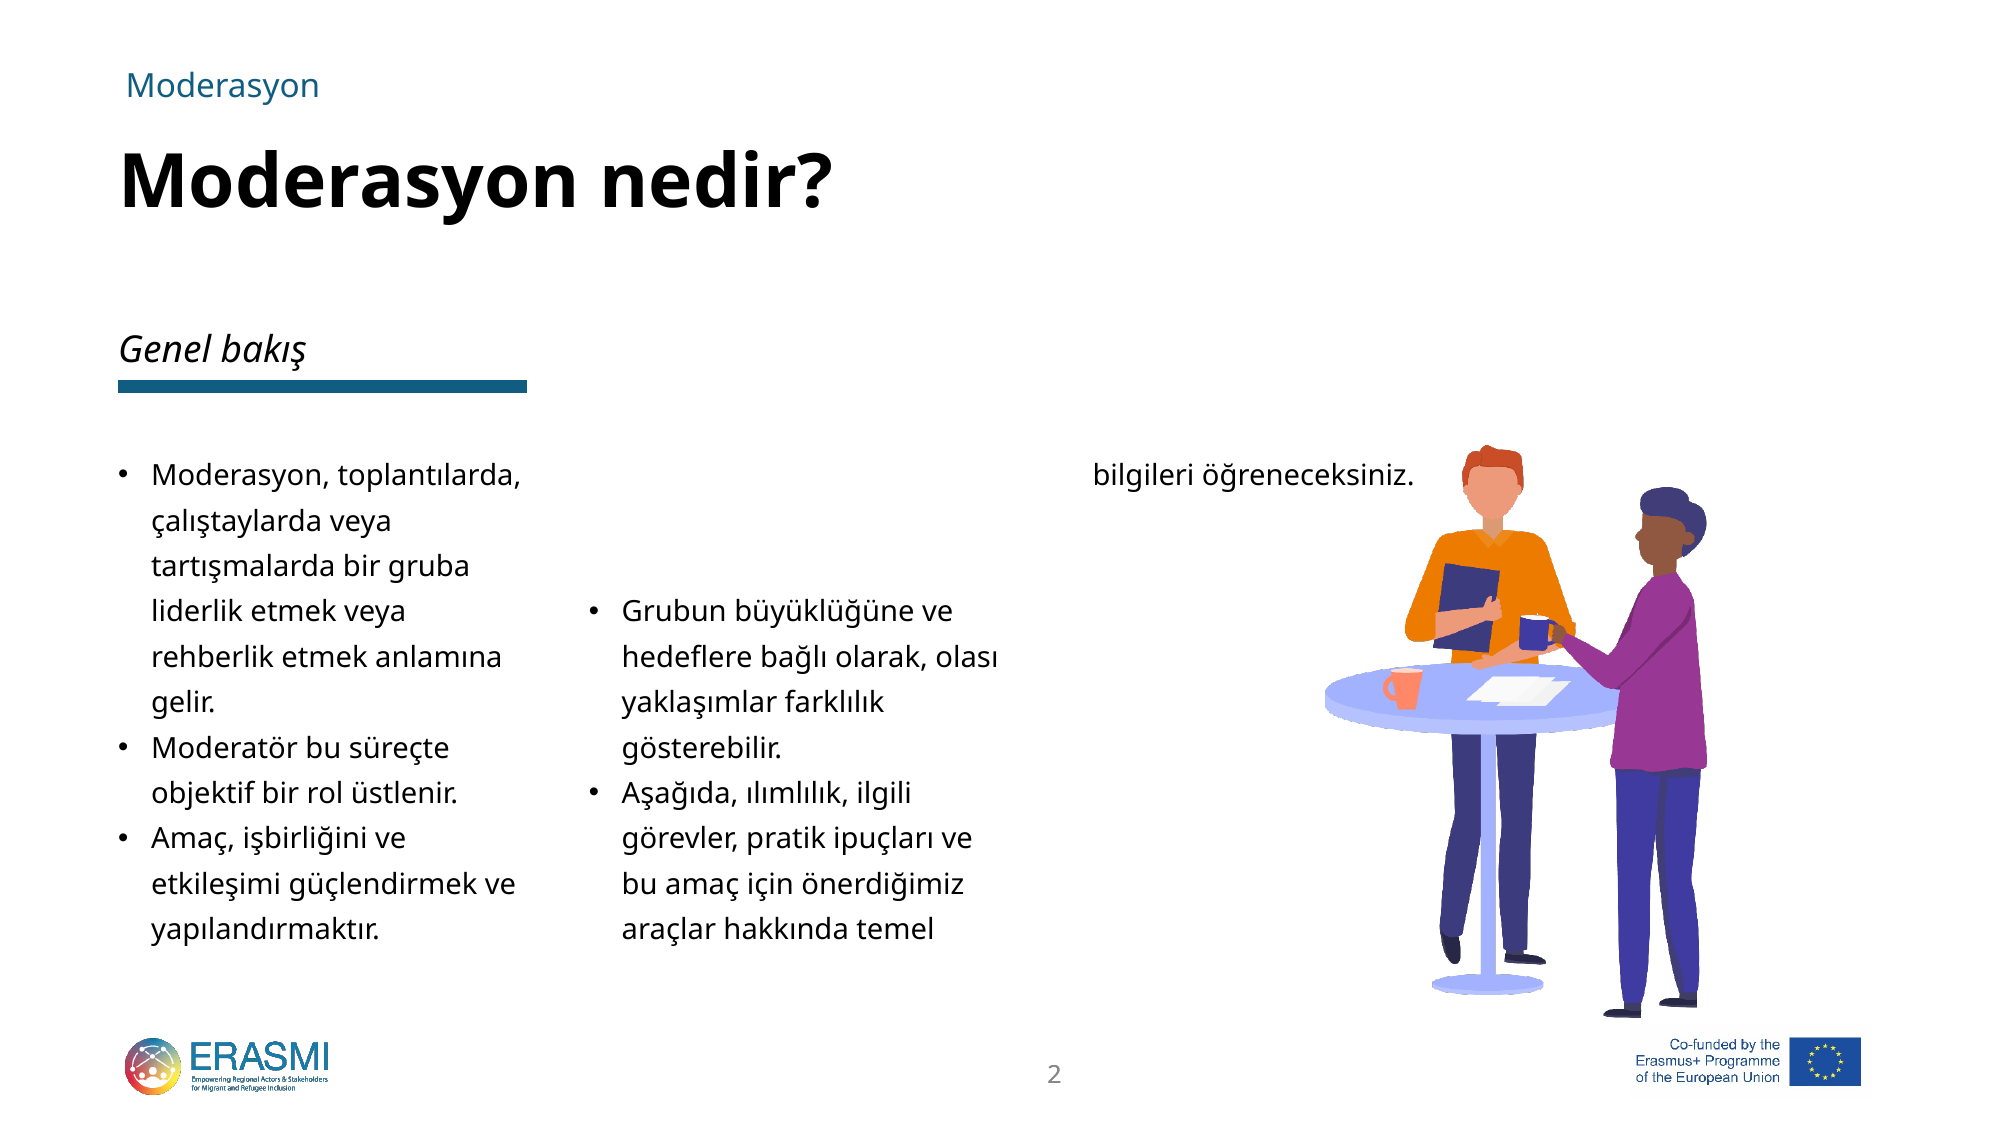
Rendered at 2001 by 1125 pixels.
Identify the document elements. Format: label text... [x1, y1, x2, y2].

list Moderasyon, toplantılarda, çalıştaylarda veya tartışmalarda bir gruba liderlik etmek veya rehberlik etmek anlamına gelir. Moderatör bu süreçte objektif bir rol üstlenir. Amaç, işbirliğini ve etkileşimi güçlendirmek ve yapılandırmaktır. Grubun büyüklüğüne ve hedeflere bağlı olarak, olası yaklaşımlar farklılık gösterebilir. Aşağıda, ılımlılık, ilgili görevler, pratik ipuçları ve bu amaç için önerdiğimiz araçlar hakkında temel bilgileri öğreneceksiniz. [117, 445, 1323, 965]
picture [1630, 1025, 1872, 1098]
picture [118, 1035, 332, 1098]
list Genel bakış [117, 311, 528, 371]
picture [1325, 445, 1707, 1018]
title Moderasyon nedir? [117, 138, 1472, 297]
